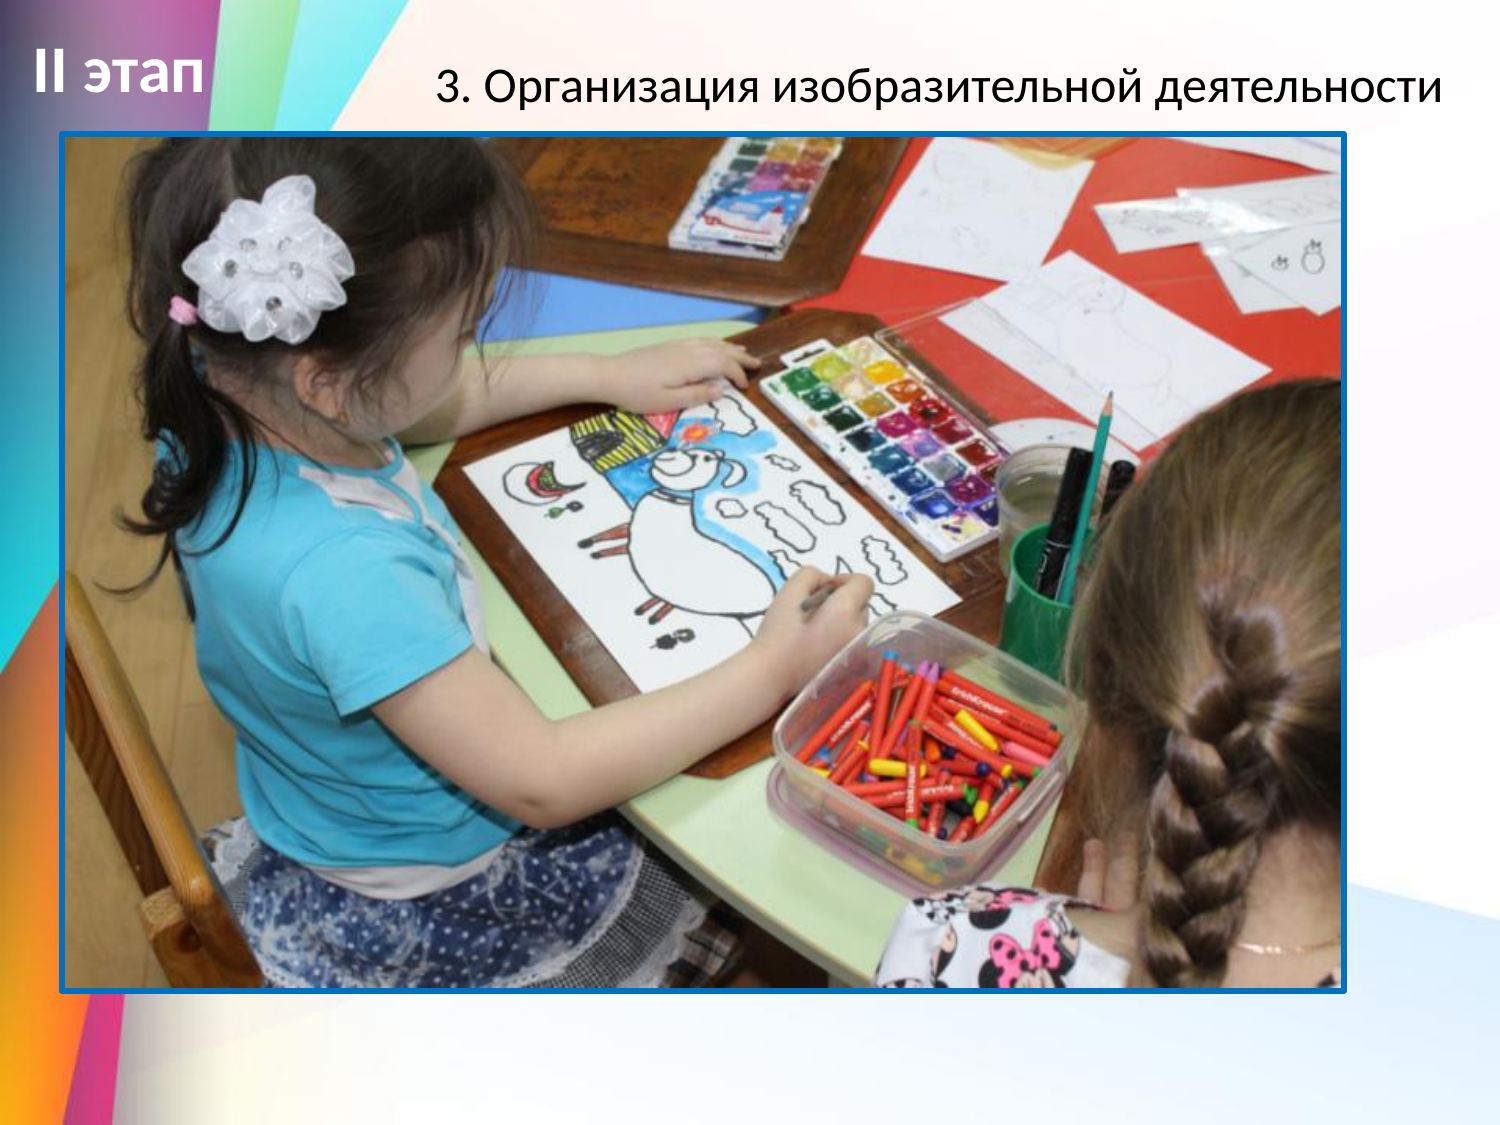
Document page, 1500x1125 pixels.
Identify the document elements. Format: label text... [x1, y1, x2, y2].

text_box II этап [17, 18, 182, 114]
picture [0, 0, 1500, 1125]
text_box 3. Организация изобразительной деятельности [182, 15, 1459, 120]
